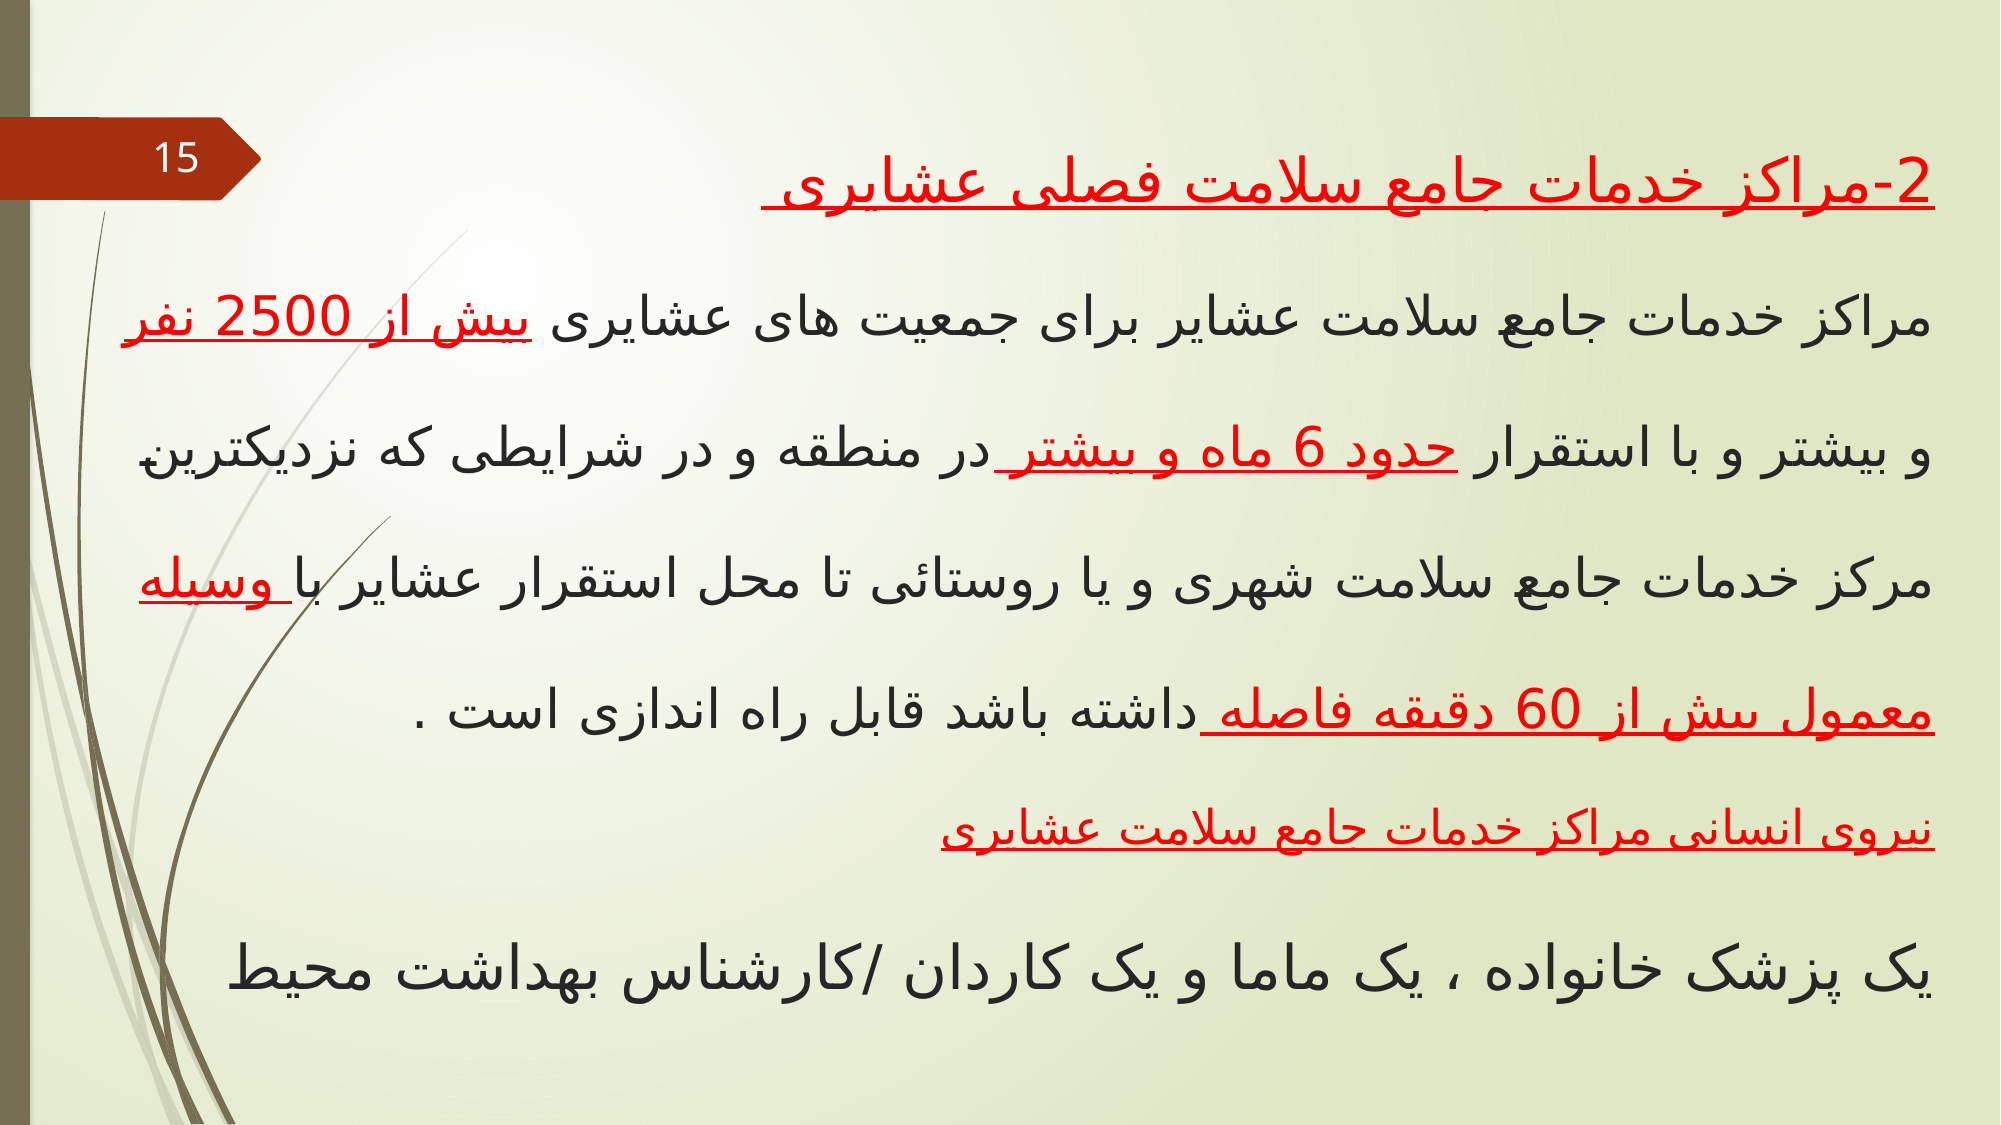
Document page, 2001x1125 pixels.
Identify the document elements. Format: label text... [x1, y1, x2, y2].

title 2-مراکز خدمات جامع سلامت فصلی عشایری مراکز خدمات جامع سلامت عشایر برای جمعیت های عشایری بیش از 2500 نفر و بیشتر و با استقرار حدود 6 ماه و بیشتر در منطقه و در شرایطی که نزدیکترین مرکز خدمات جامع سلامت شهری و یا روستائی تا محل استقرار عشایر با وسیله معمول بیش از 60 دقیقه فاصله داشته باشد قابل راه اندازی است . نیروی انسانی مراکز خدمات جامع سلامت عشایری یک پزشک خانواده ، یک ماما و یک کاردان /کارشناس بهداشت محیط [80, 59, 1950, 1093]
slide_number 15 [87, 129, 216, 190]
